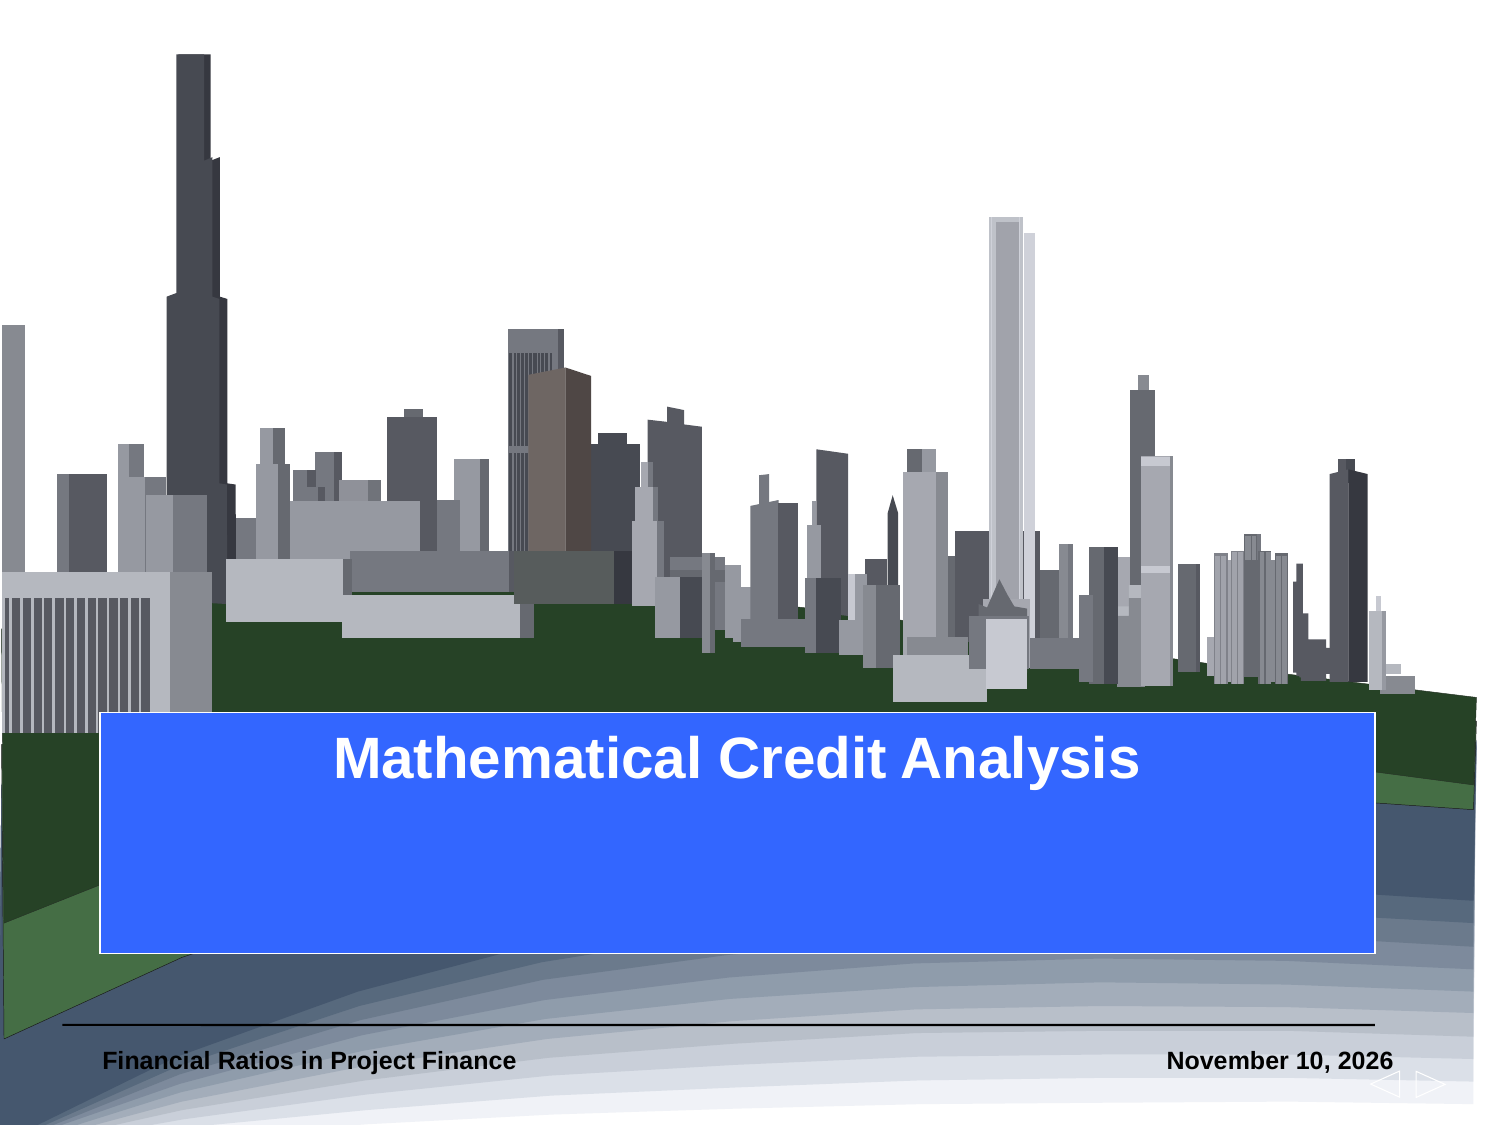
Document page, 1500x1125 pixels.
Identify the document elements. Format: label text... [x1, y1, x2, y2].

title Mathematical Credit Analysis [99, 712, 1376, 954]
